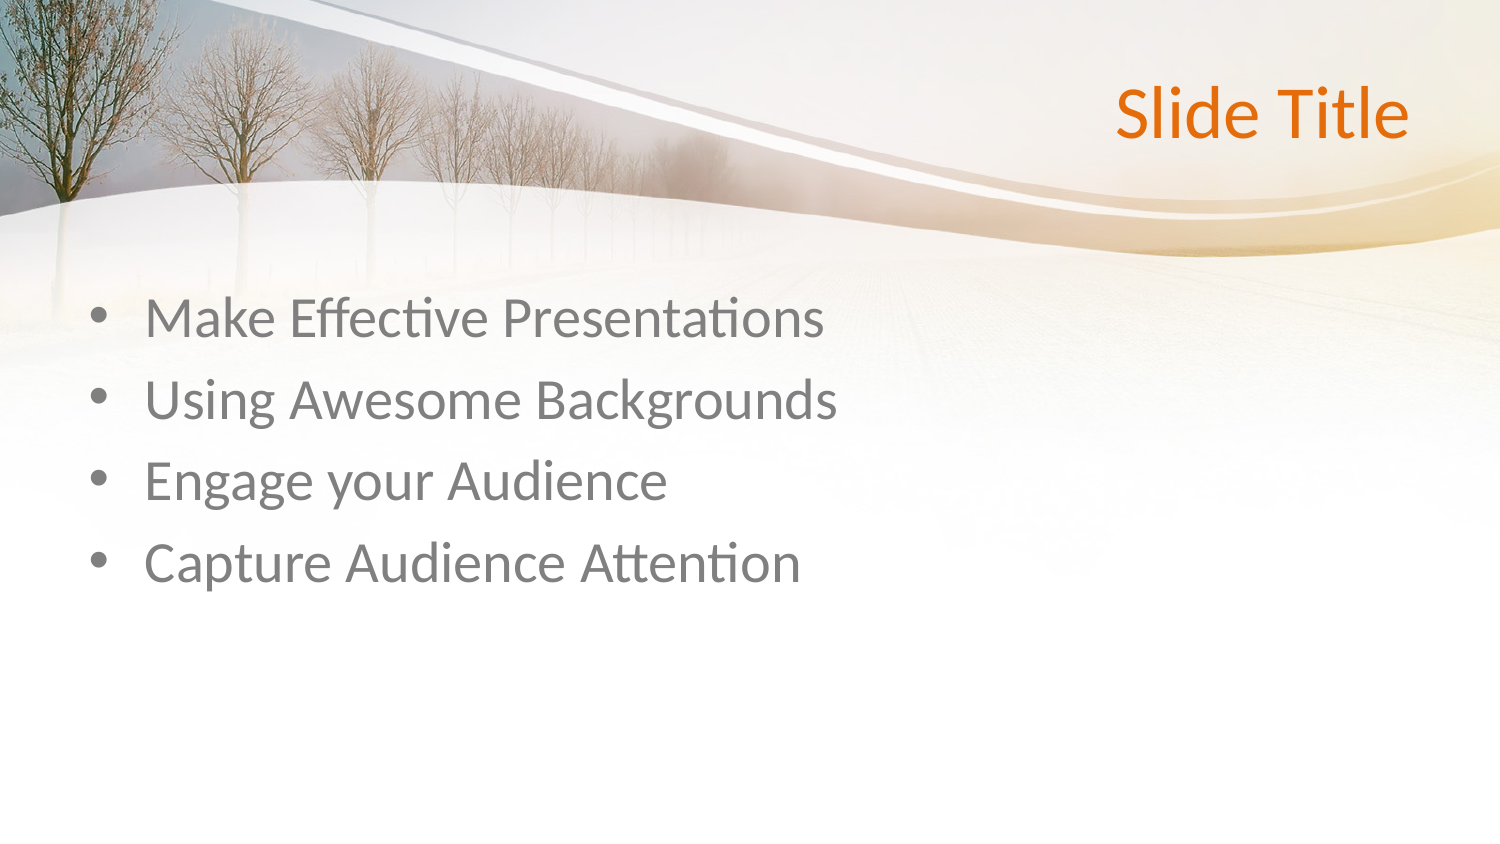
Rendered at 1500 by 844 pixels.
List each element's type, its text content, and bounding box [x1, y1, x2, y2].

list Make Effective Presentations Using Awesome Backgrounds Engage your Audience Capture Audience Attention [73, 271, 1427, 773]
picture [0, 0, 1500, 844]
title Slide Title [73, 46, 1427, 172]
